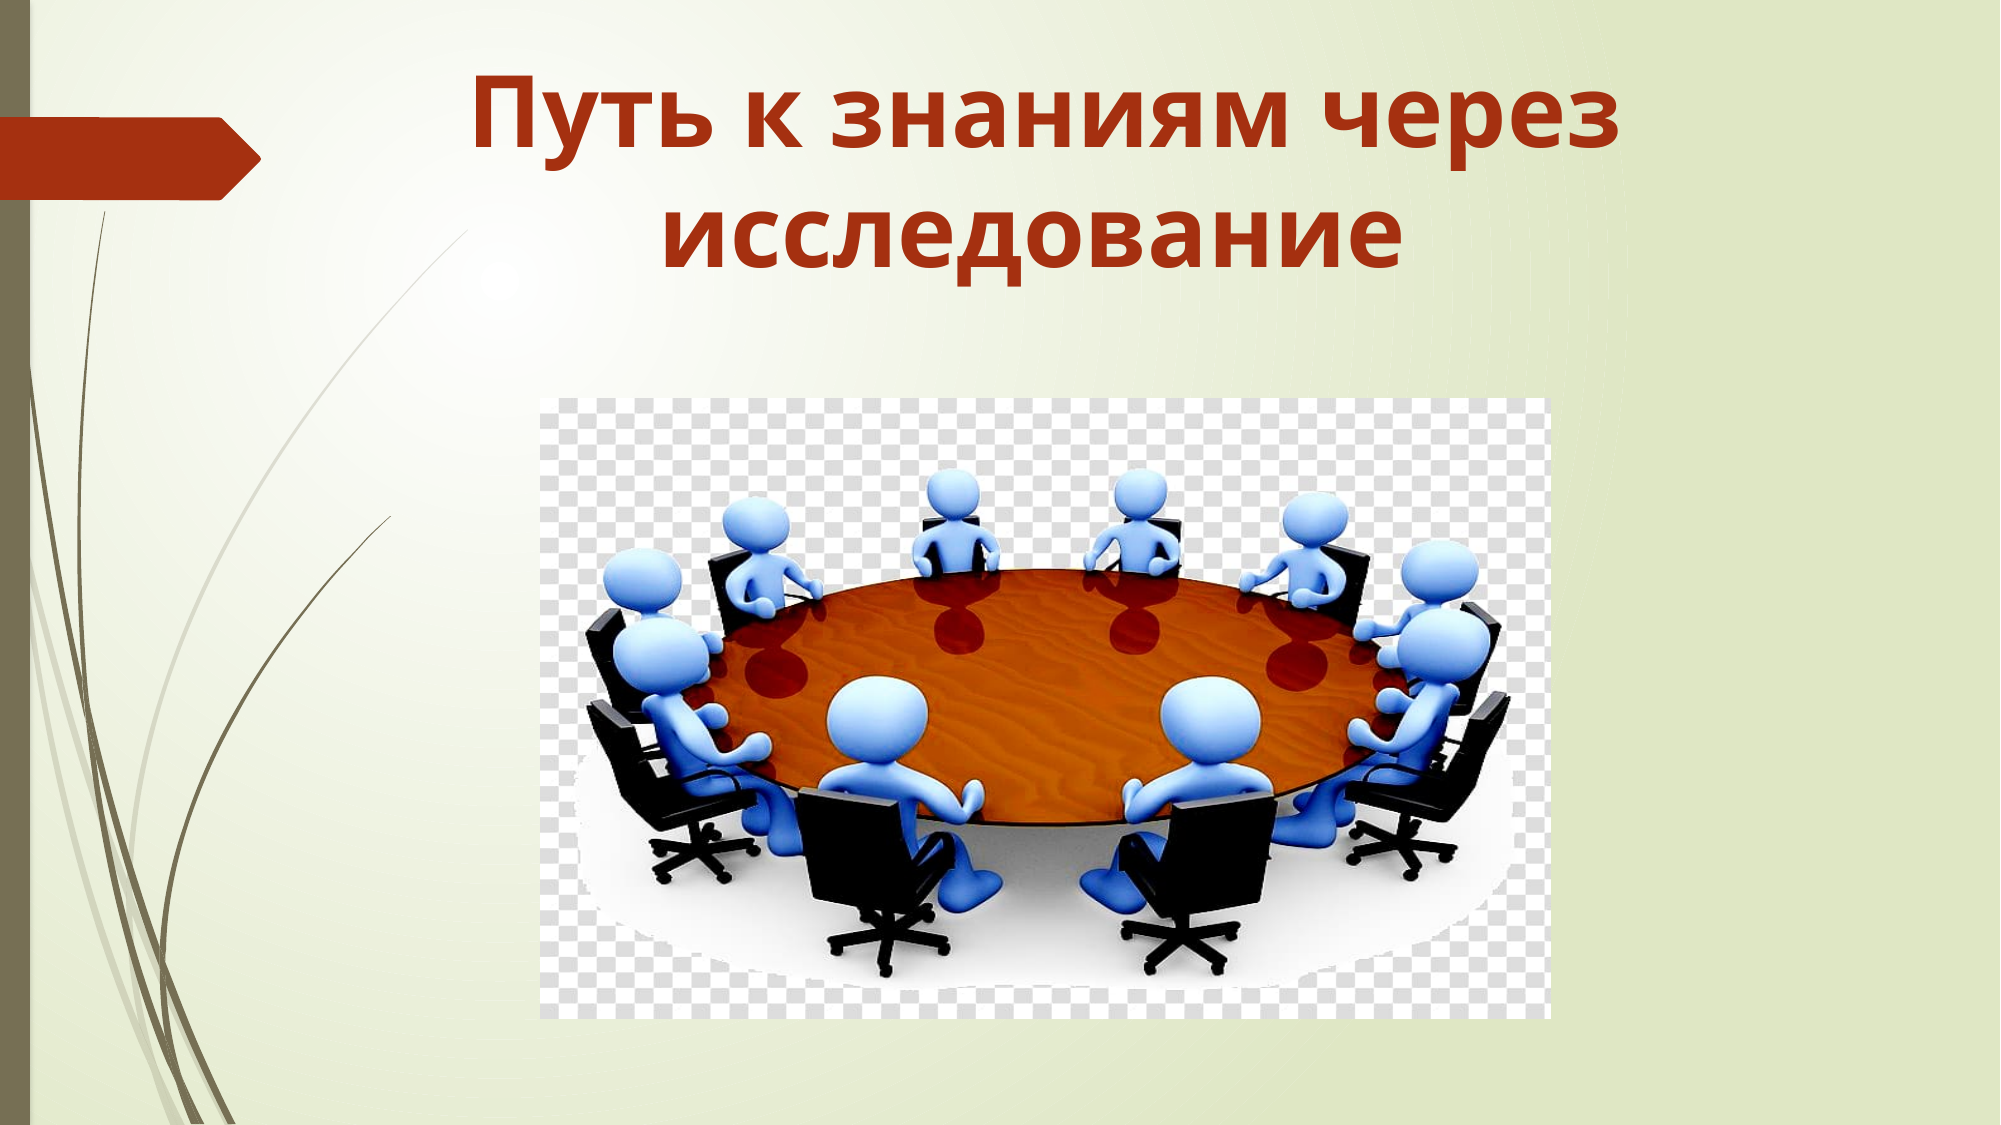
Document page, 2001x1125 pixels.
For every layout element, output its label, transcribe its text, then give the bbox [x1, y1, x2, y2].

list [539, 398, 1551, 1019]
title Путь к знаниям через исследование [157, 40, 1934, 293]
